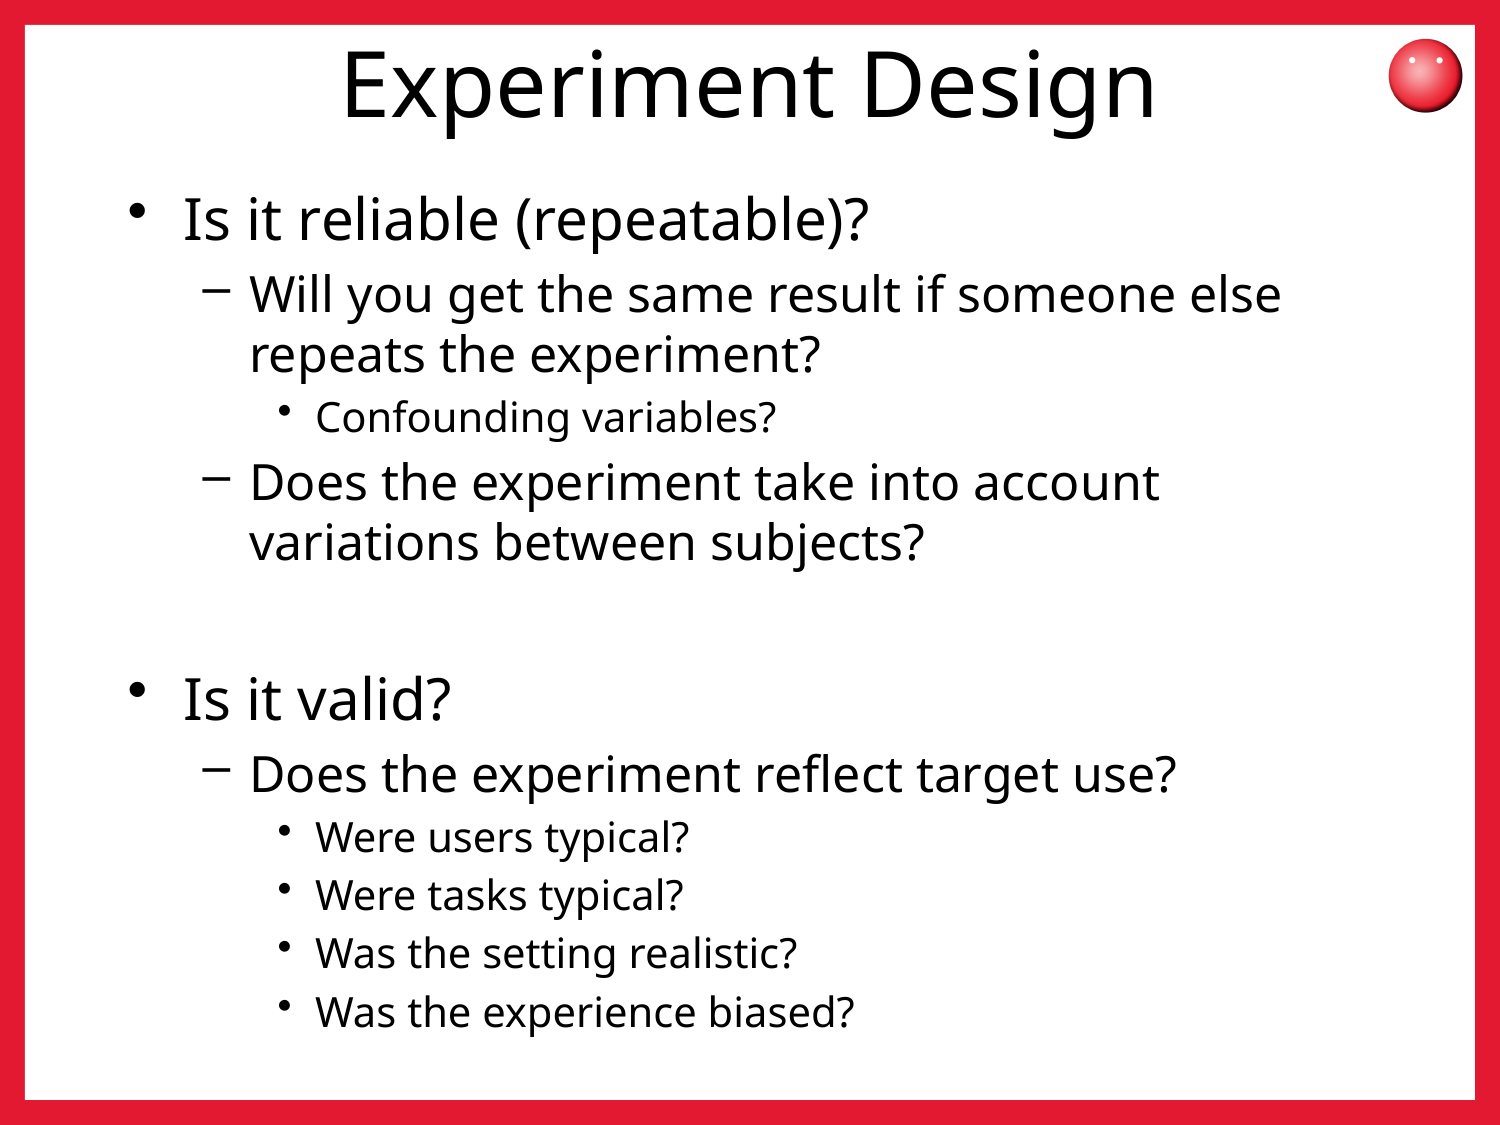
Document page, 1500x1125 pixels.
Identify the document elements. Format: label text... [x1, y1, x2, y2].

list Is it reliable (repeatable)? Will you get the same result if someone else repeats the experiment? Confounding variables? Does the experiment take into account variations between subjects? Is it valid? Does the experiment reflect target use? Were users typical? Were tasks typical? Was the setting realistic? Was the experience biased? [112, 174, 1388, 1013]
title Experiment Design [112, 0, 1388, 174]
picture [1388, 37, 1464, 114]
